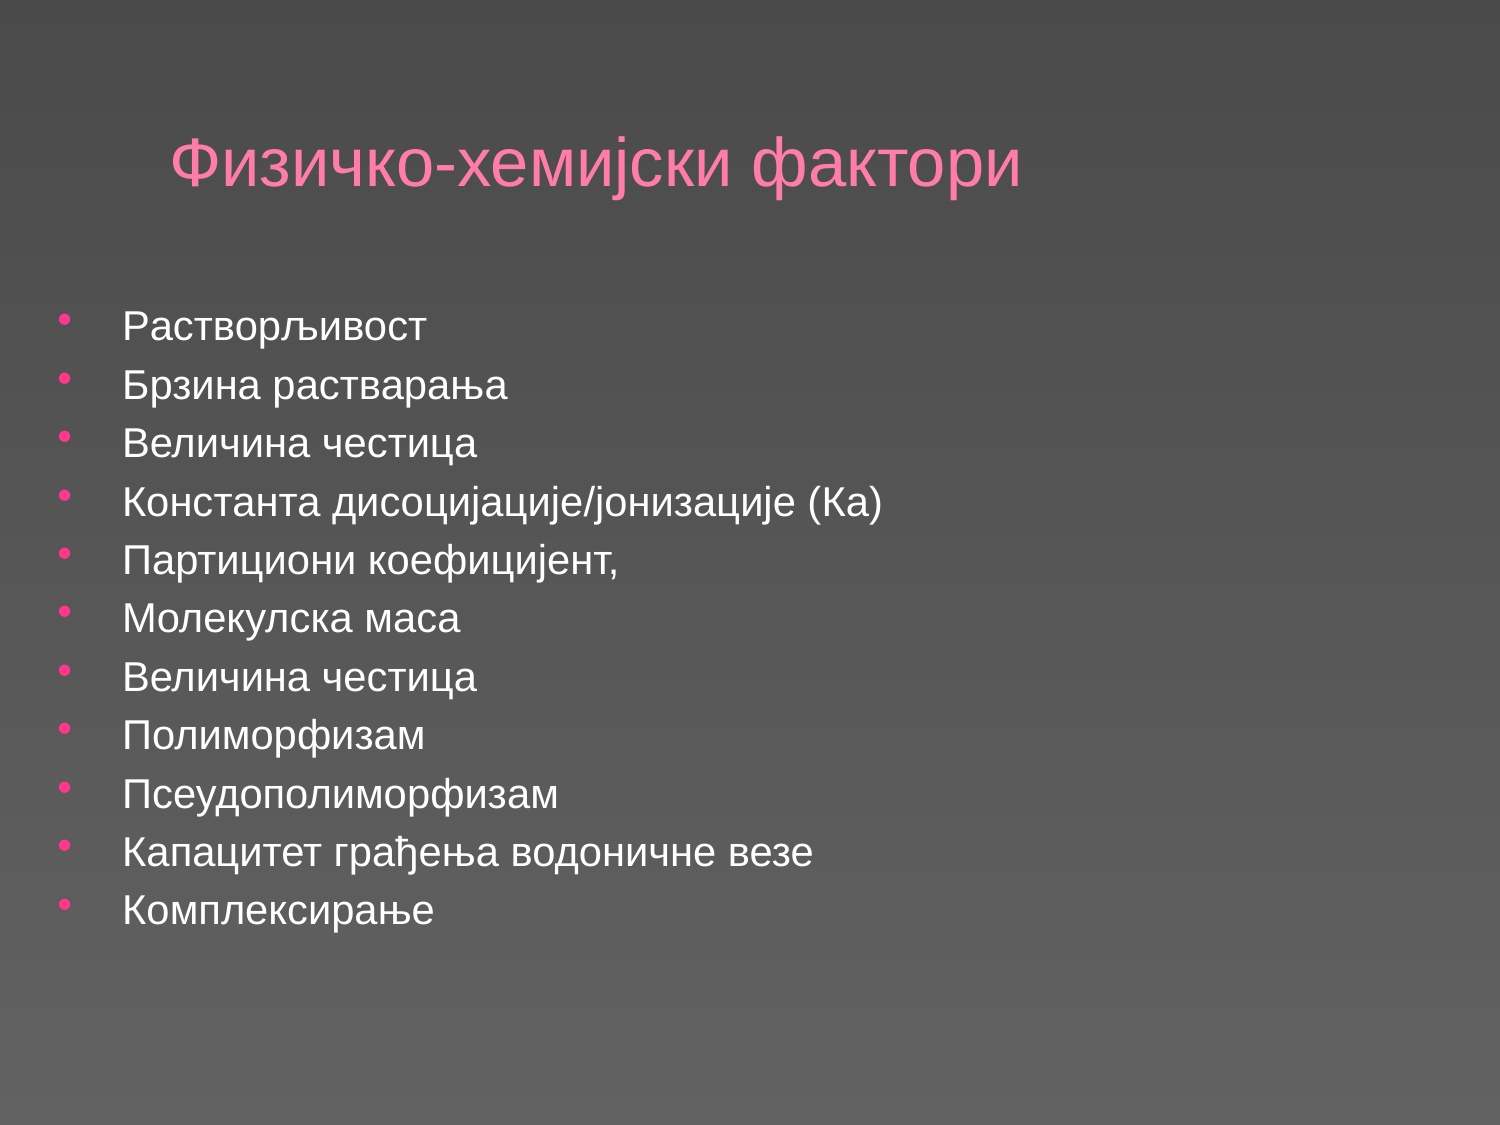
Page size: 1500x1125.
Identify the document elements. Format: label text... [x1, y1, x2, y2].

text_box [761, 417, 1007, 524]
list Растворљивост Брзина растварања Величина честица Константа дисоцијације/јонизације (Ка) Партициони коефицијент, Молекулска маса Величина честица Полиморфизам Псеудополиморфизам Капацитет грађења водоничне везе Комплексирање [33, 291, 1306, 1092]
title Физичко-хемијски фактори [75, 43, 1425, 274]
